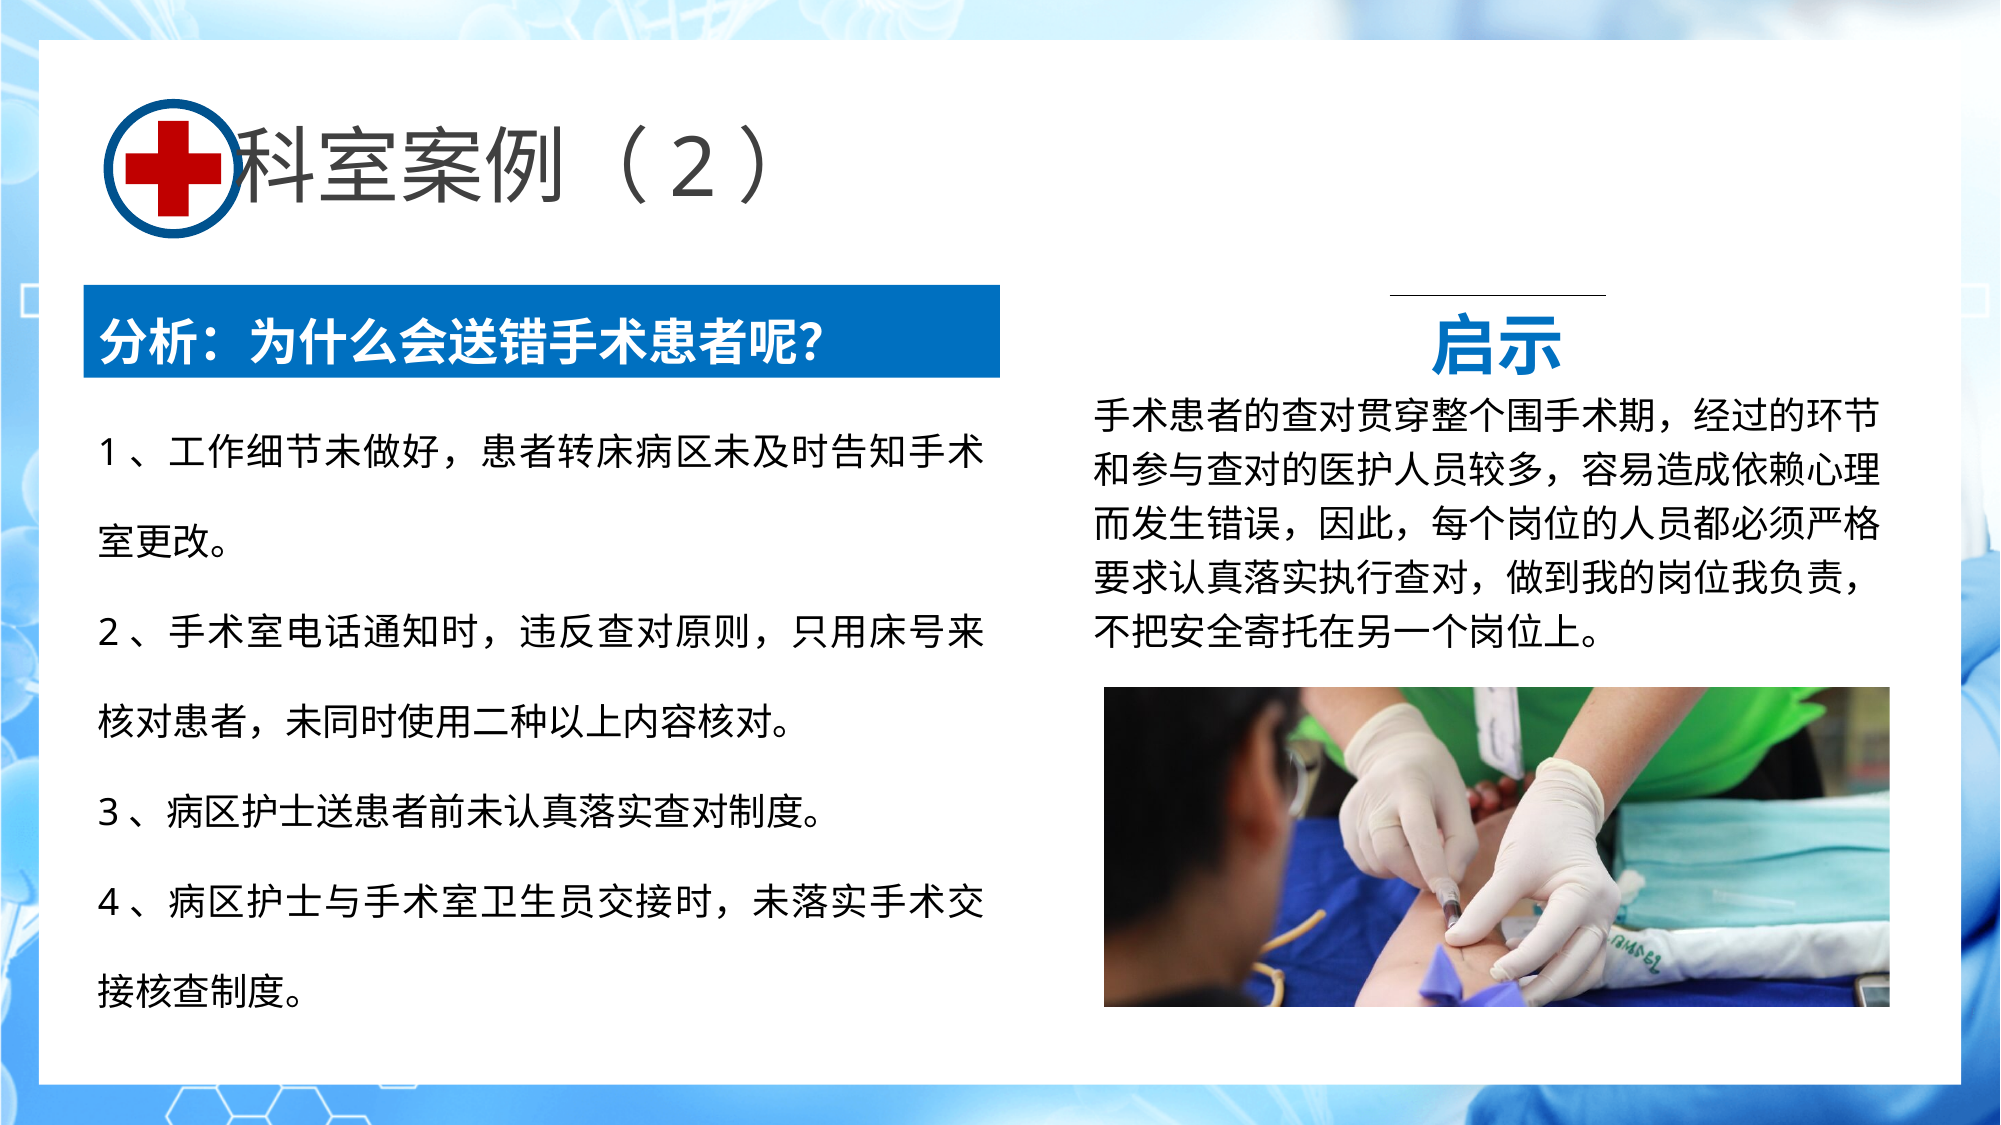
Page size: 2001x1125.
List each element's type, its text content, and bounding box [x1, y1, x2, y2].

text_box 科室案例（2） [218, 105, 836, 220]
text_box 手术患者的查对贯穿整个围手术期，经过的环节和参与查对的医护人员较多，容易造成依赖心理而发生错误，因此，每个岗位的人员都必须严格要求认真落实执行查对，做到我的岗位我负责，不把安全寄托在另一个岗位上。 [1079, 376, 1917, 661]
picture [3, 0, 1998, 1125]
text_box 1、工作细节未做好，患者转床病区未及时告知手术室更改。 2、手术室电话通知时，违反查对原则，只用床号来核对患者，未同时使用二种以上内容核对。 3、病区护士送患者前未认真落实查对制度。 4、病区护士与手术室卫生员交接时，未落实手术交接核查制度。 [83, 376, 1000, 1111]
text_box 分析：为什么会送错手术患者呢？ [83, 284, 1000, 376]
text_box 启示 [1415, 296, 1580, 376]
